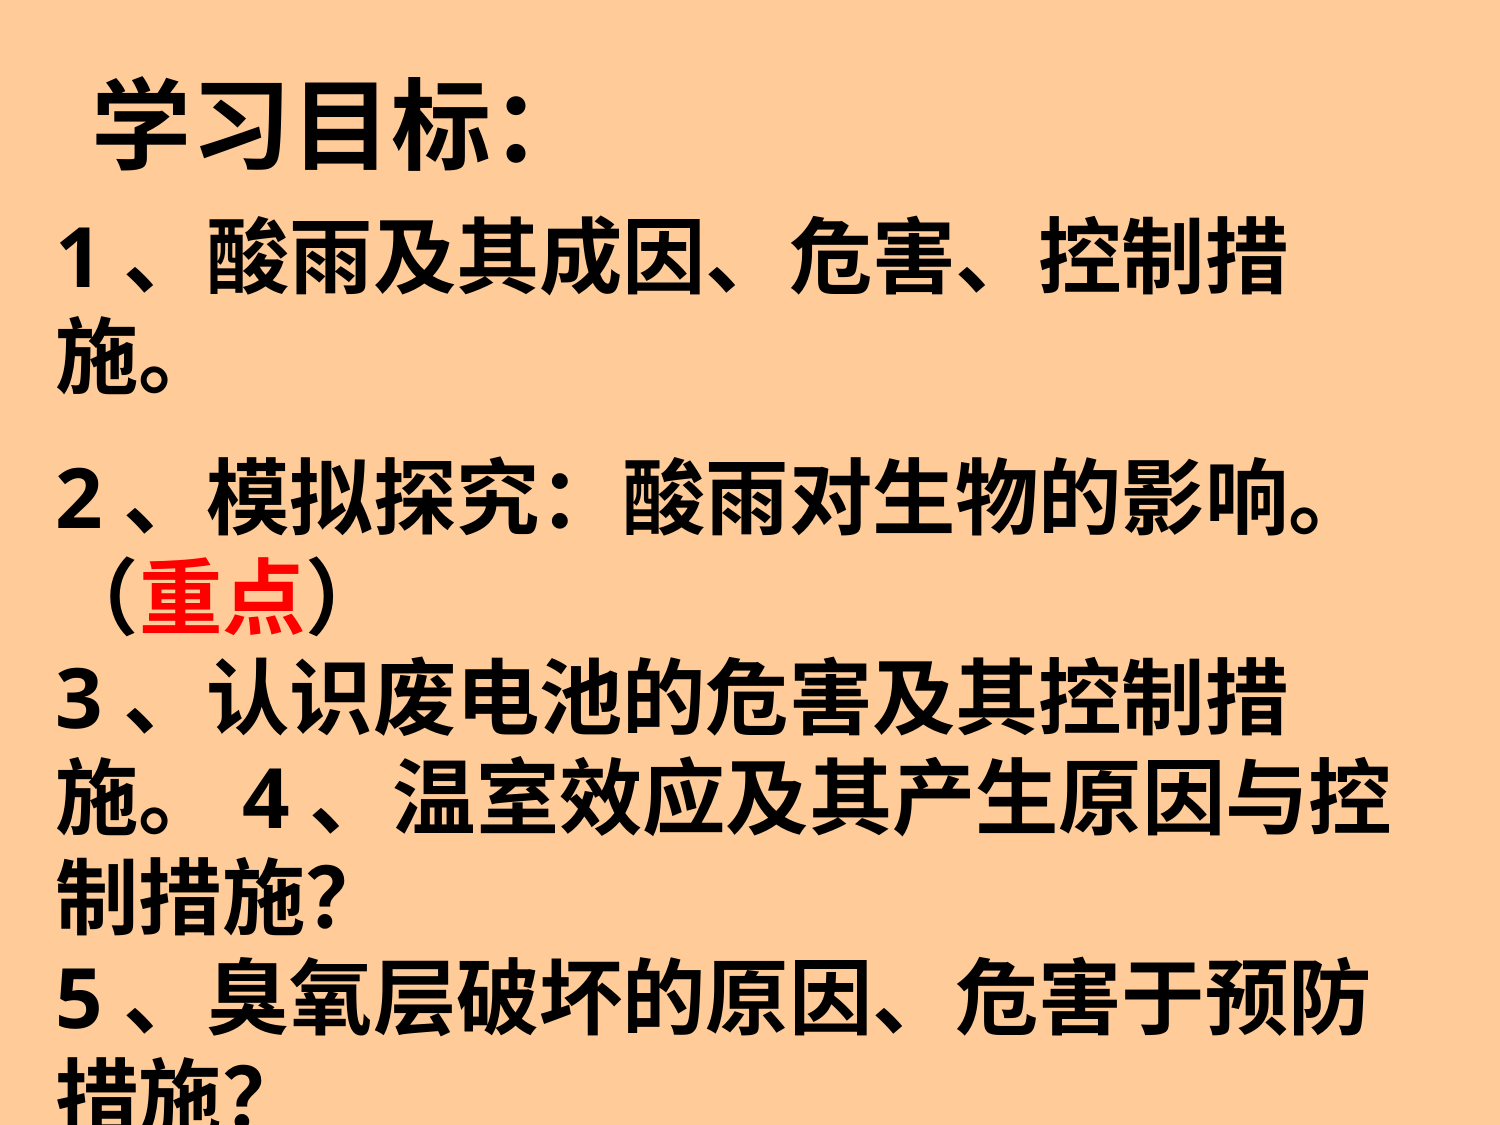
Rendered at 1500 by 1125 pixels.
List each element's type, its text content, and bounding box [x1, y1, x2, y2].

text_box 学习目标： [76, 54, 869, 190]
text_box 1、酸雨及其成因、危害、控制措施。 2、模拟探究：酸雨对生物的影响。（重点） 3、认识废电池的危害及其控制措施。4、温室效应及其产生原因与控制措施？ 5、臭氧层破坏的原因、危害于预防措施？ [41, 196, 1465, 1062]
